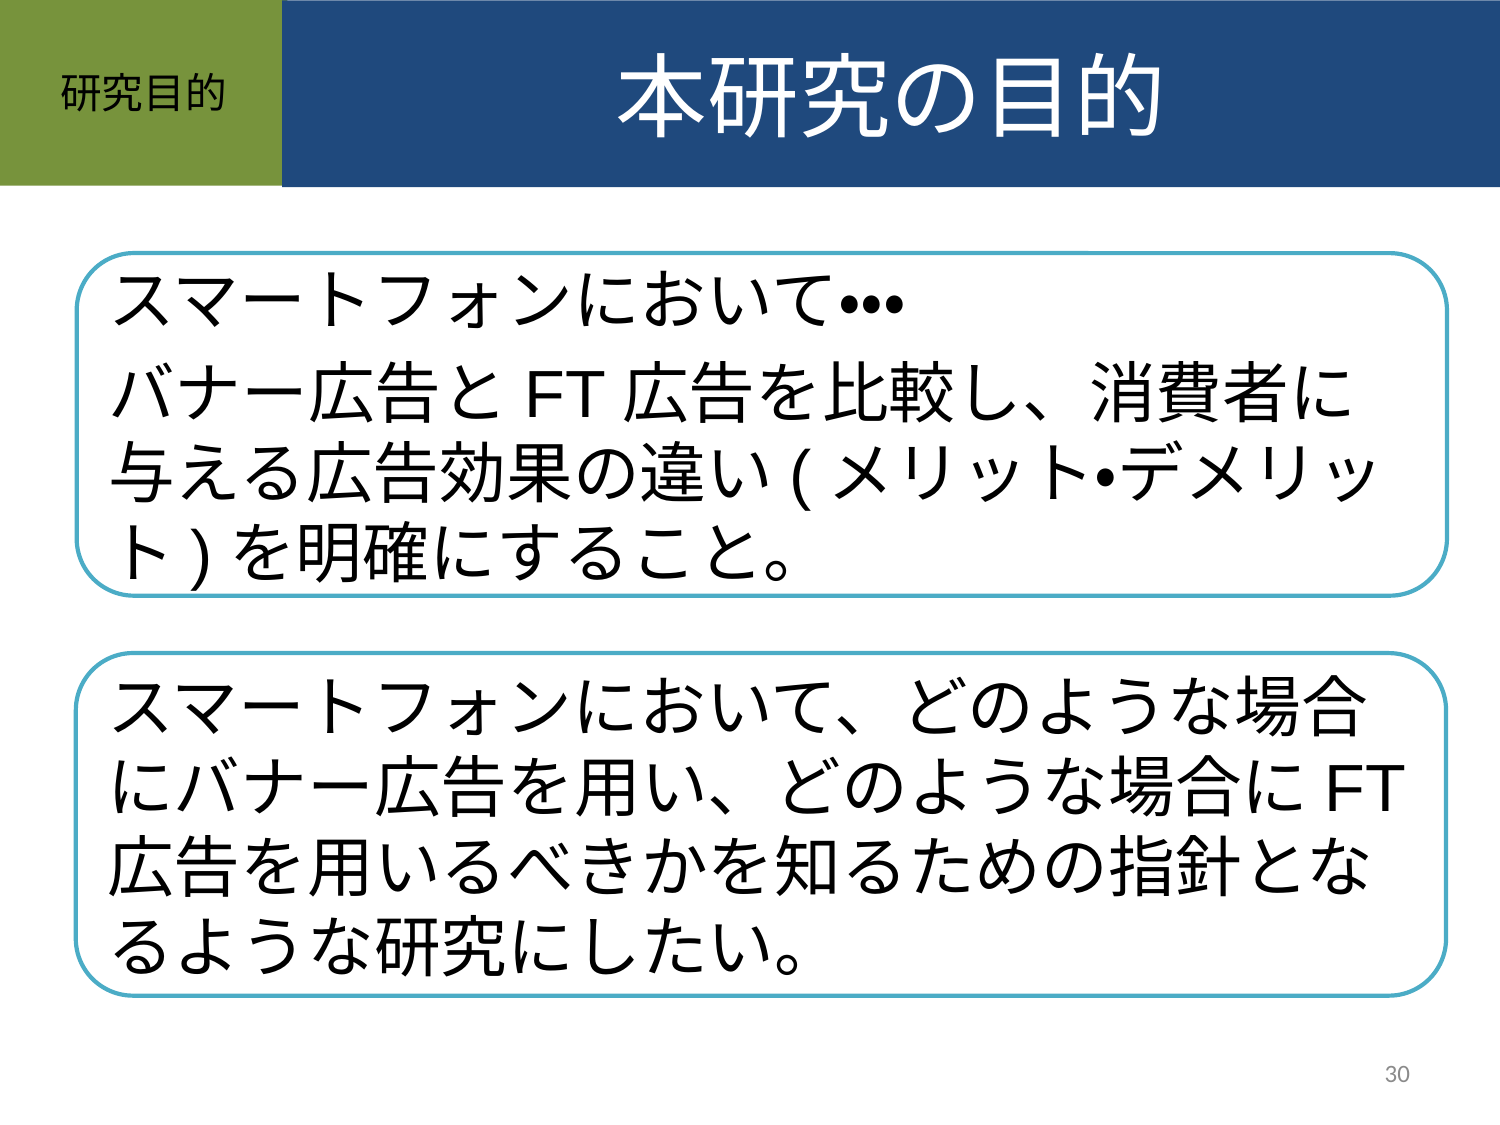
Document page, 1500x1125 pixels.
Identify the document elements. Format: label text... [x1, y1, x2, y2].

slide_number 30 [1074, 1042, 1425, 1103]
text_box スマートフォンにおいて、どのような場合にバナー広告を用い、どのような場合にFT広告を用いるべきかを知るための指針となるような研究にしたい。 [73, 650, 1449, 998]
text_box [0, 0, 1500, 188]
text_box スマートフォンにおいて・・・ バナー広告とFT広告を比較し、消費者に与える広告効果の違い(メリット・デメリット)を明確にすること。 [74, 250, 1450, 598]
